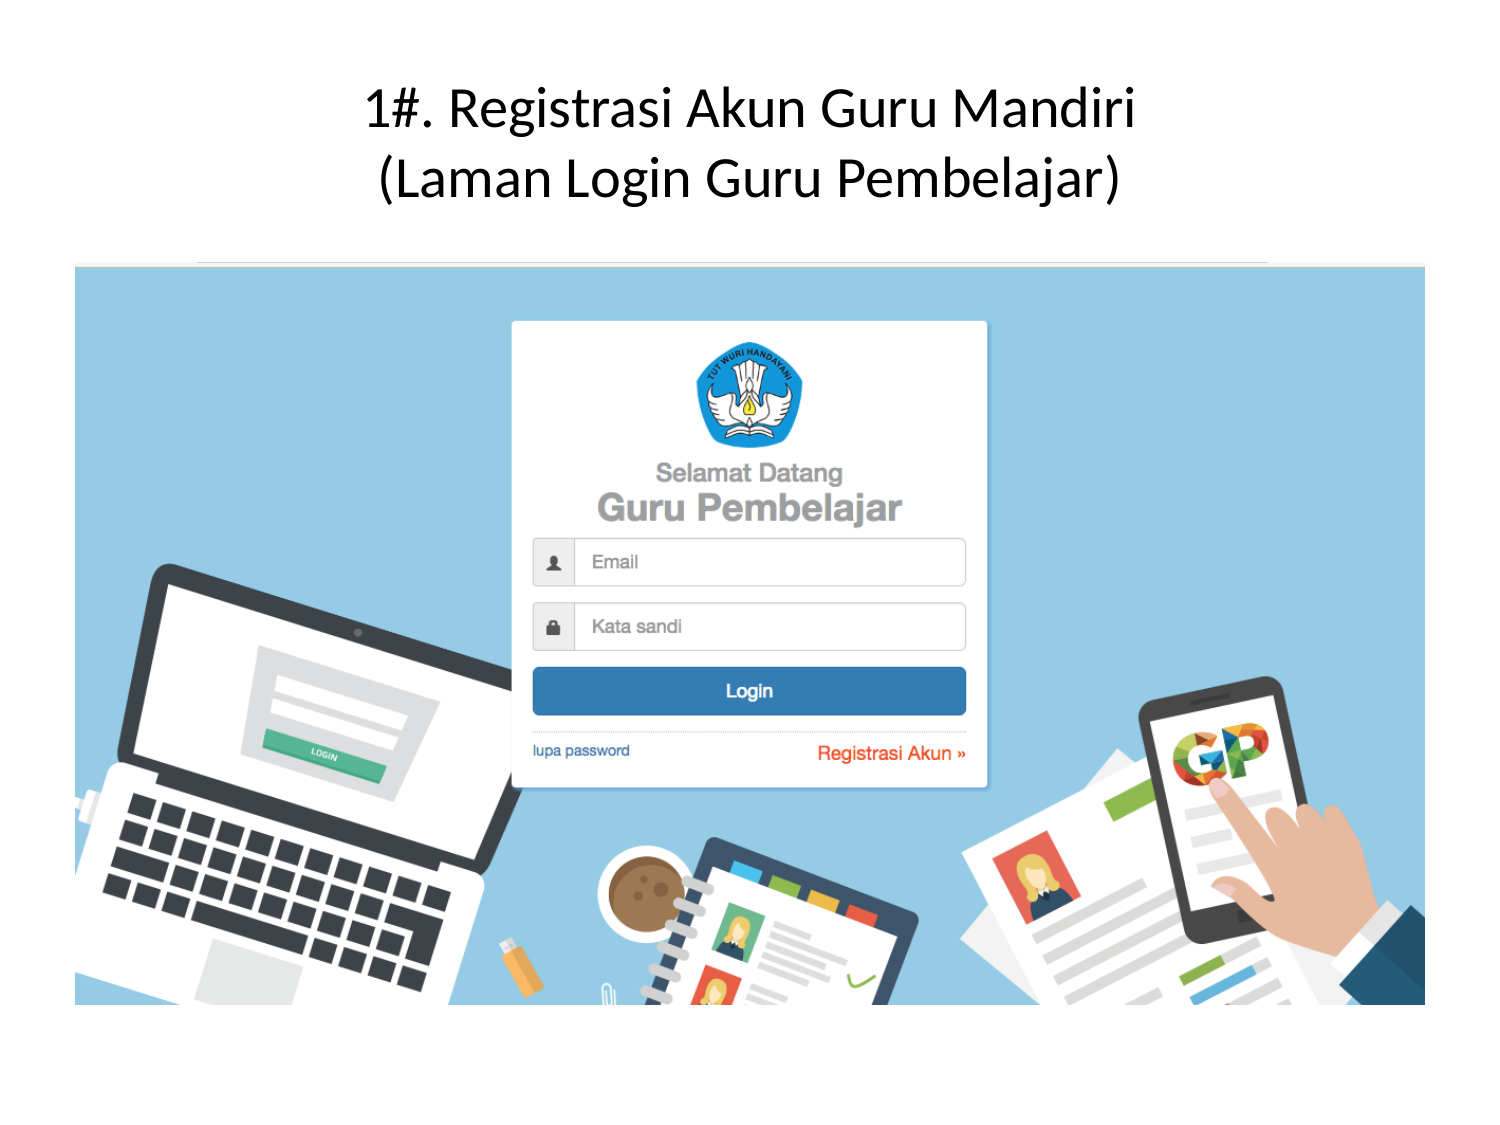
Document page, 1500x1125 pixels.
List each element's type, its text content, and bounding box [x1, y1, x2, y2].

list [74, 262, 1426, 1006]
title 1#. Registrasi Akun Guru Mandiri (Laman Login Guru Pembelajar) [75, 45, 1425, 233]
